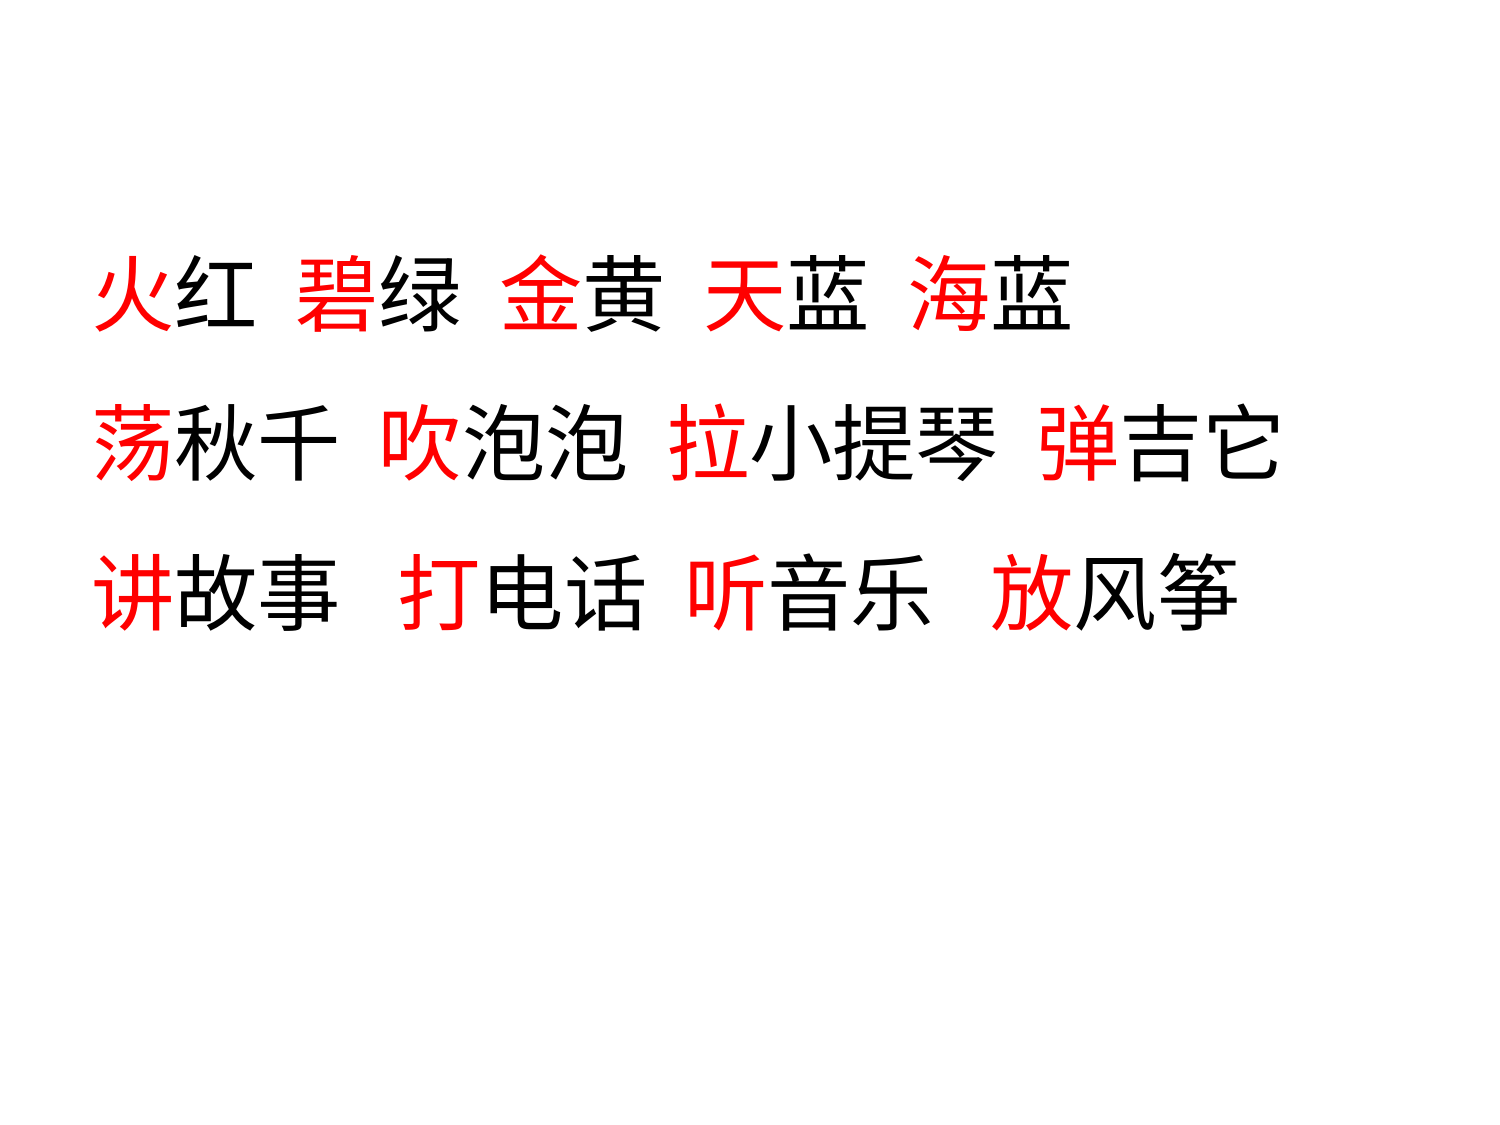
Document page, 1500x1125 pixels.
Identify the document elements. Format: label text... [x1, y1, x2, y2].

text_box 火红 碧绿 金黄 天蓝 海蓝 荡秋千 吹泡泡 拉小提琴 弹吉它 讲故事 打电话 听音乐 放风筝 [76, 184, 1436, 650]
